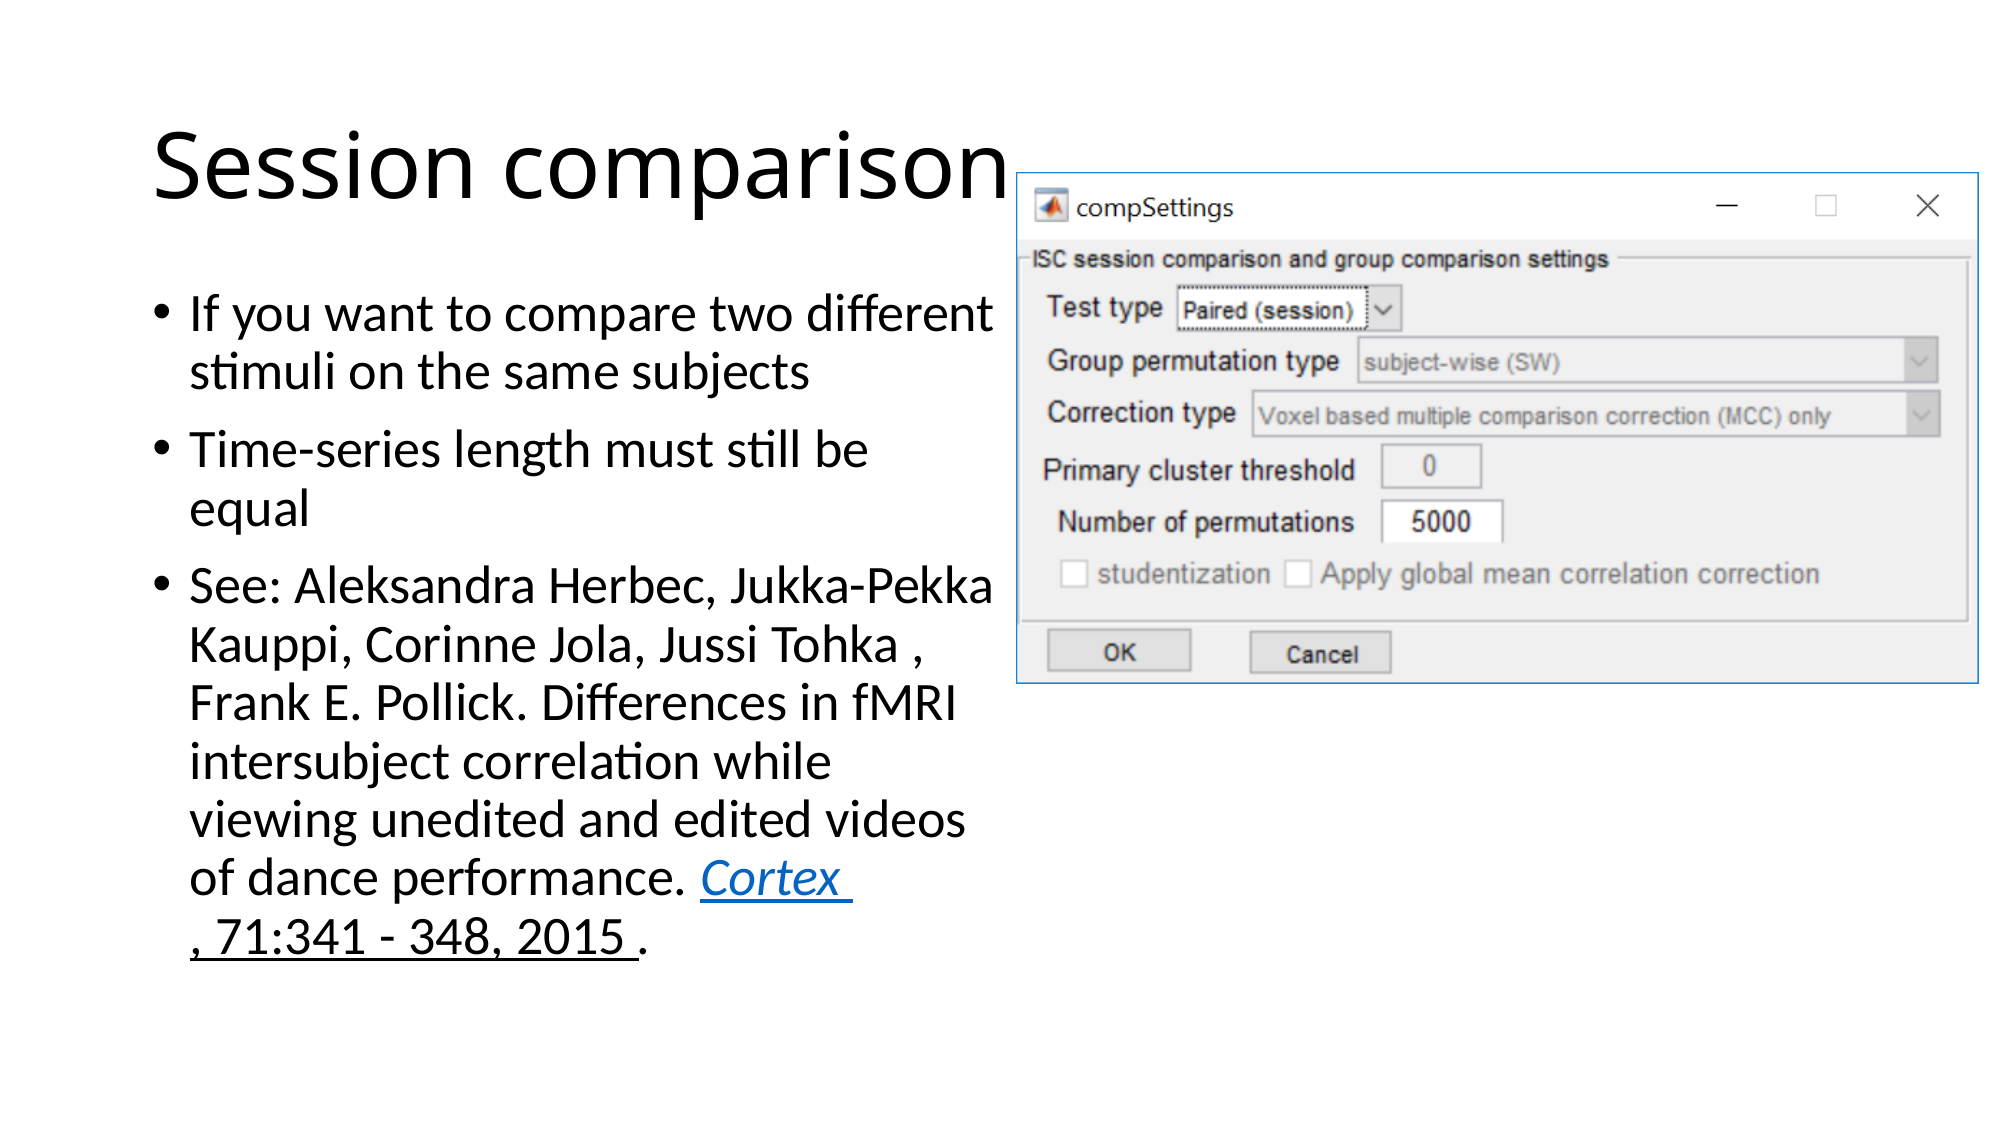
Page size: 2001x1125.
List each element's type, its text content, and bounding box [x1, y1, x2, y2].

list If you want to compare two different stimuli on the same subjects Time-series length must still be equal See: Aleksandra Herbec, Jukka-Pekka Kauppi, Corinne Jola, Jussi Tohka , Frank E. Pollick. Differences in fMRI intersubject correlation while viewing unedited and edited videos of dance performance. Cortex , 71:341 - 348, 2015 . [137, 277, 1017, 1010]
picture [1016, 172, 1979, 684]
title Session comparison [137, 59, 1863, 277]
